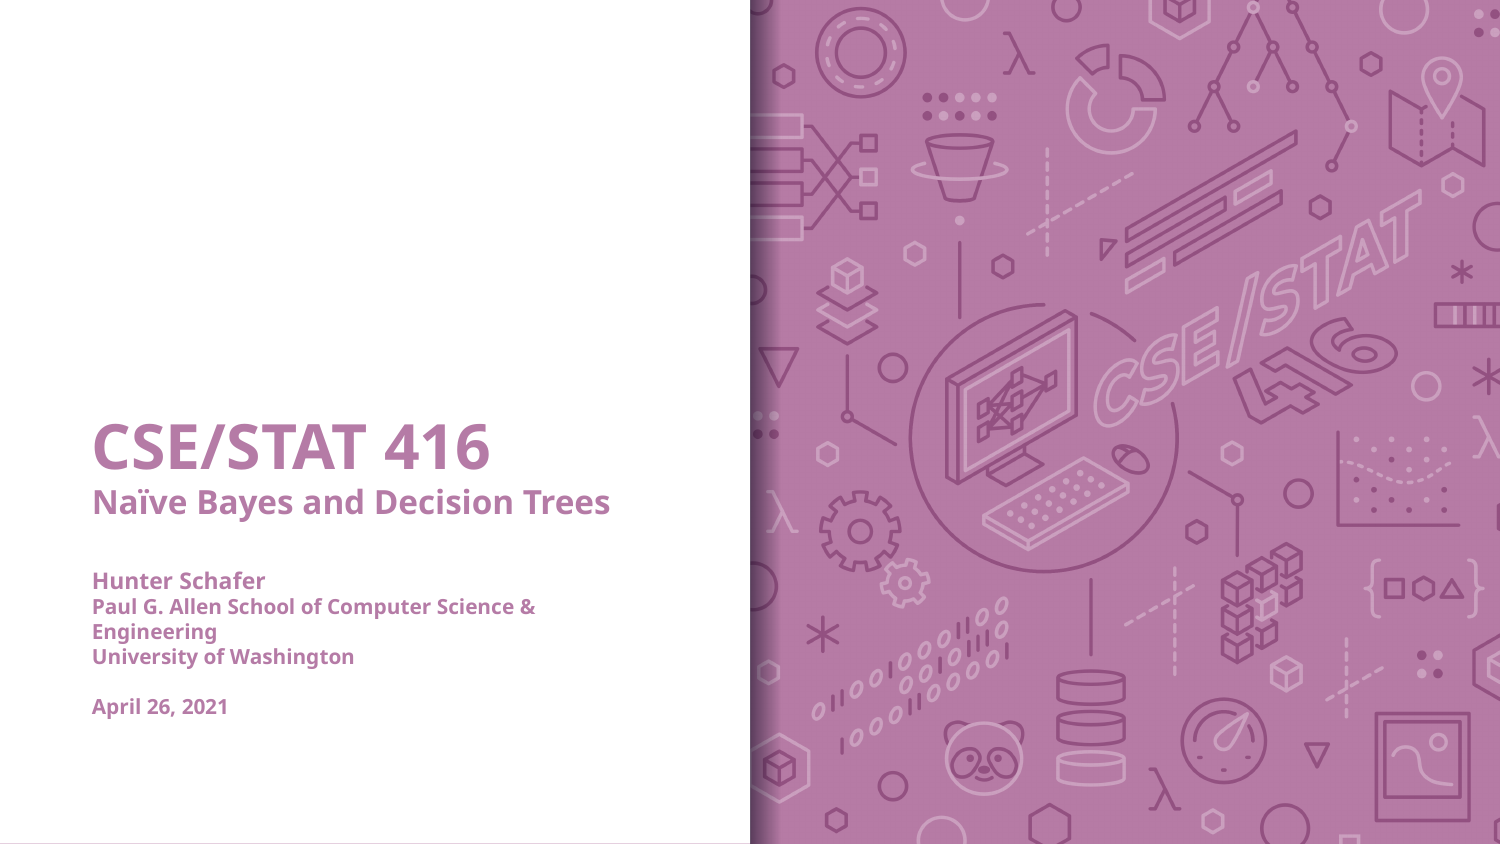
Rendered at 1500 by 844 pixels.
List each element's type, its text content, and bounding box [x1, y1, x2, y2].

picture [751, 0, 1500, 844]
title CSE/STAT 416 Naïve Bayes and Decision Trees Hunter Schafer Paul G. Allen School of Computer Science & Engineering University of Washington April 26, 2021 [76, 391, 674, 763]
